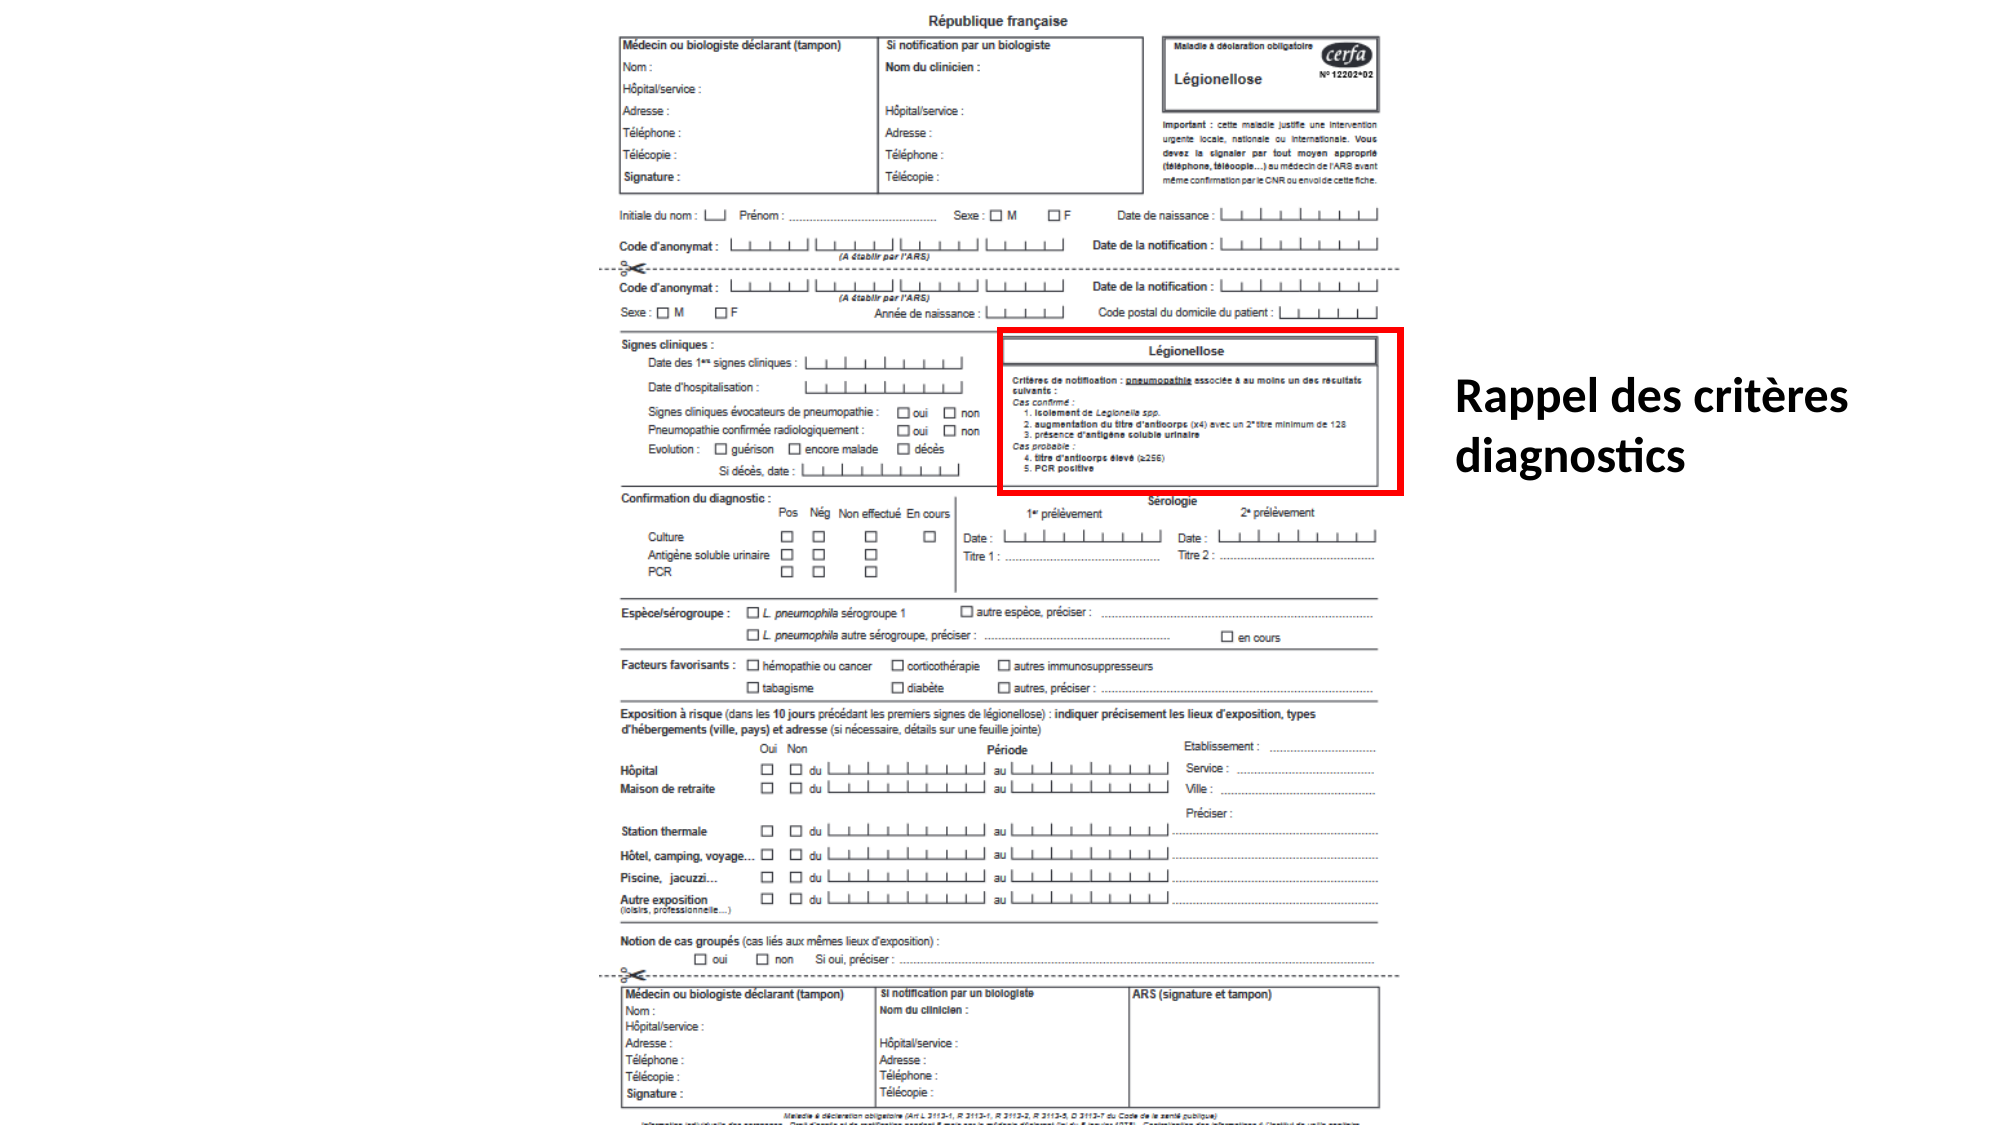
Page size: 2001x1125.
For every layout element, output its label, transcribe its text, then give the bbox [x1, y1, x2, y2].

text_box Rappel des critères diagnostics [1440, 354, 1876, 490]
picture [599, 0, 1401, 1125]
